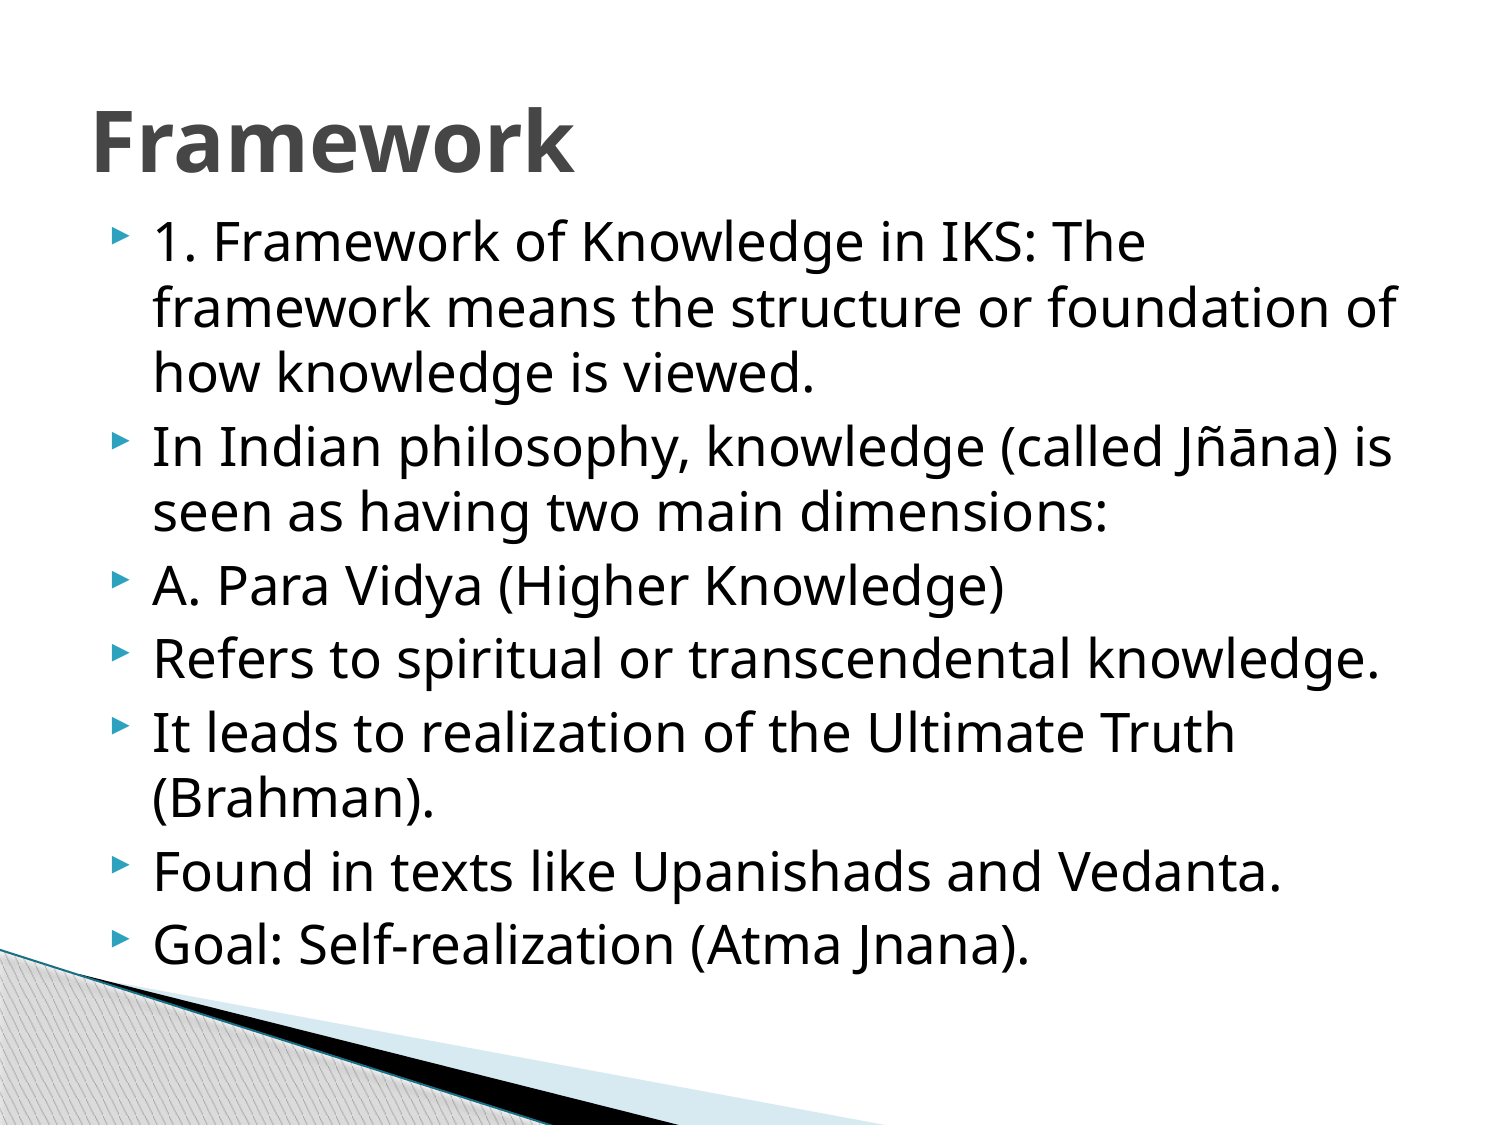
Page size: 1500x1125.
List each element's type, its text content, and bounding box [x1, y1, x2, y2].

list 1. Framework of Knowledge in IKS: The framework means the structure or foundation of how knowledge is viewed. In Indian philosophy, knowledge (called Jñāna) is seen as having two main dimensions: A. Para Vidya (Higher Knowledge) Refers to spiritual or transcendental knowledge. It leads to realization of the Ultimate Truth (Brahman). Found in texts like Upanishads and Vedanta. Goal: Self-realization (Atma Jnana). [75, 233, 1425, 1038]
title Framework [75, 45, 1425, 233]
